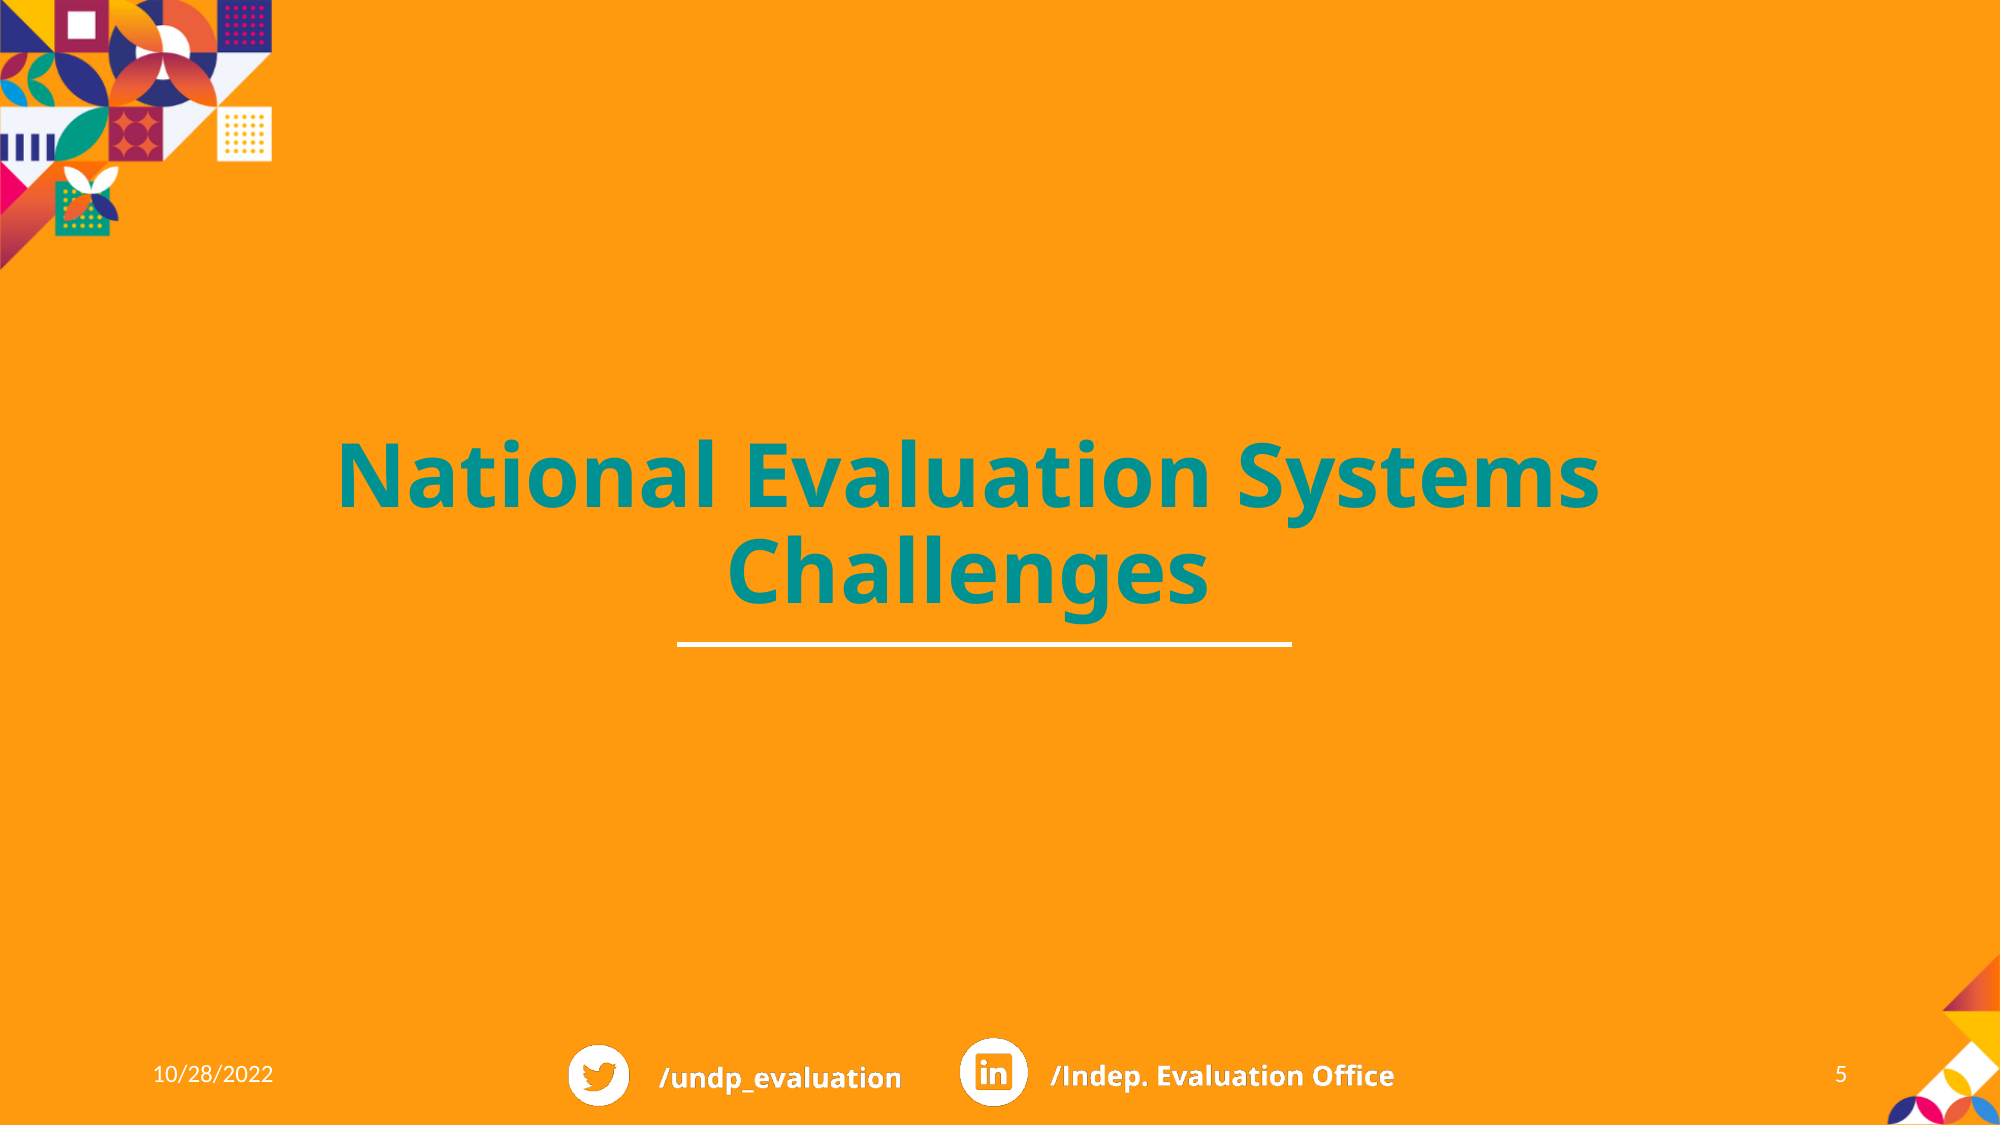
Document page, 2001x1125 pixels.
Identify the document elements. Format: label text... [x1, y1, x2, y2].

text_box National Evaluation Systems Challenges [115, 423, 1822, 631]
picture [0, 0, 2000, 1125]
slide_number 5 [1412, 1042, 1863, 1103]
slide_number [137, 1042, 549, 1103]
